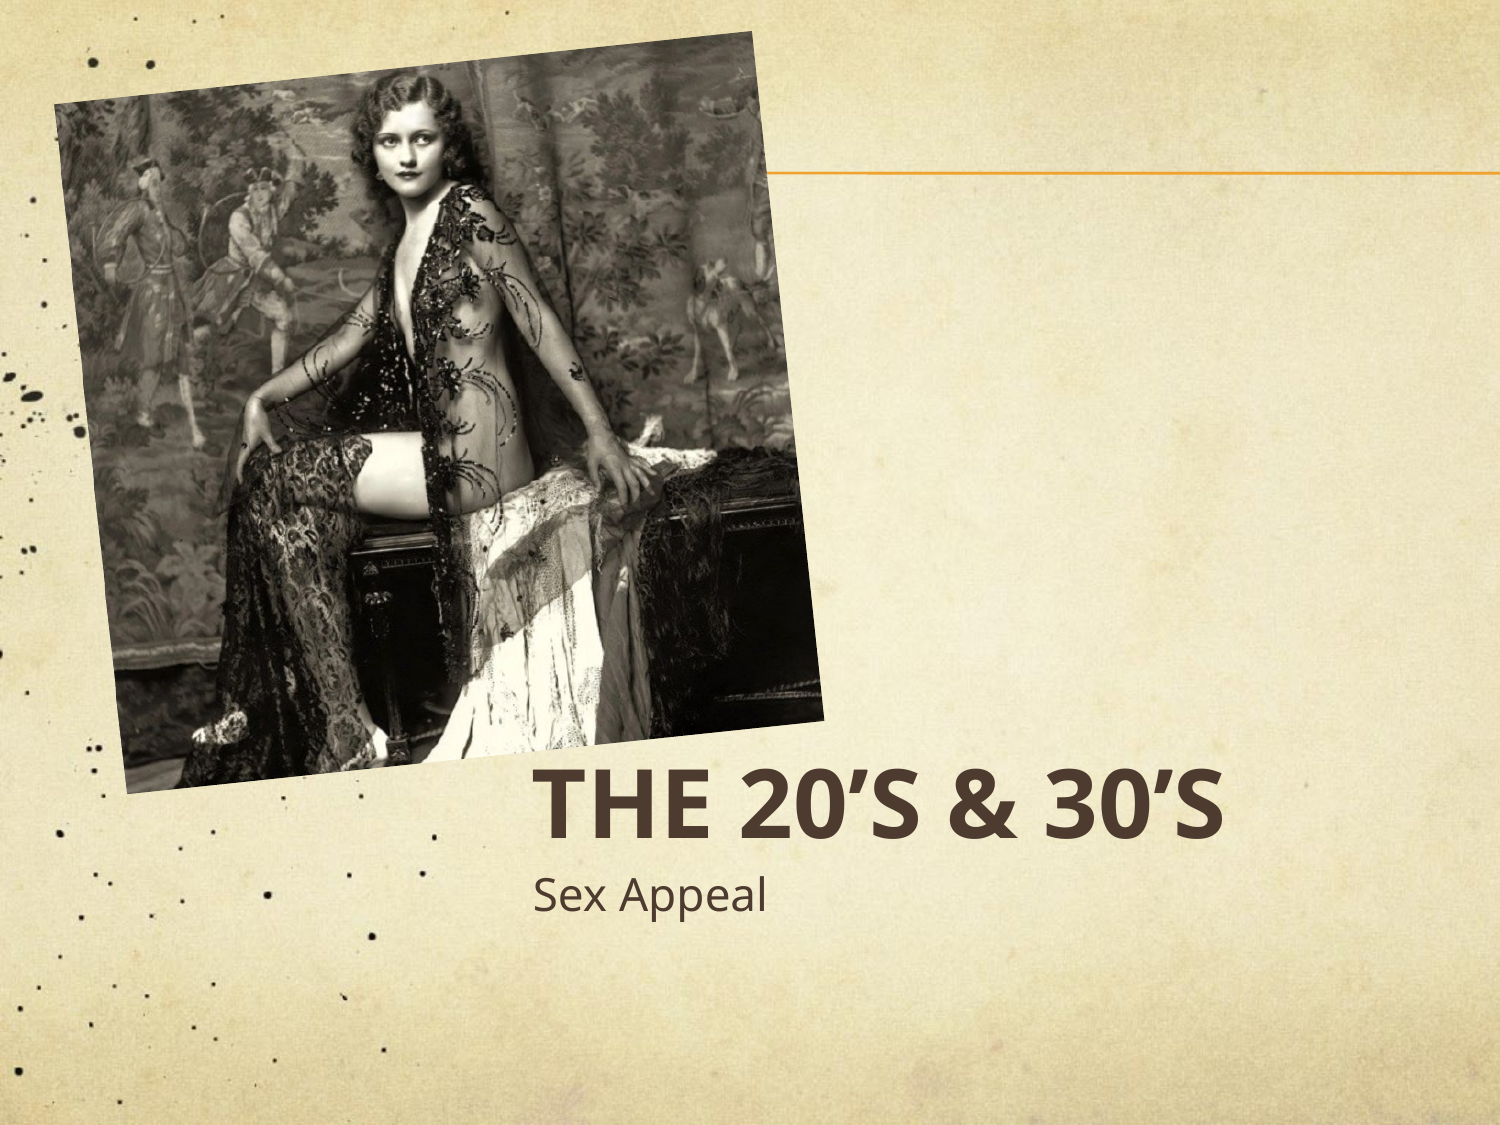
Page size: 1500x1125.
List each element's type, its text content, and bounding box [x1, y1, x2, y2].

title The 20’s & 30’s [517, 667, 1426, 859]
list Sex Appeal [518, 858, 1426, 1000]
picture [0, 0, 1500, 1125]
